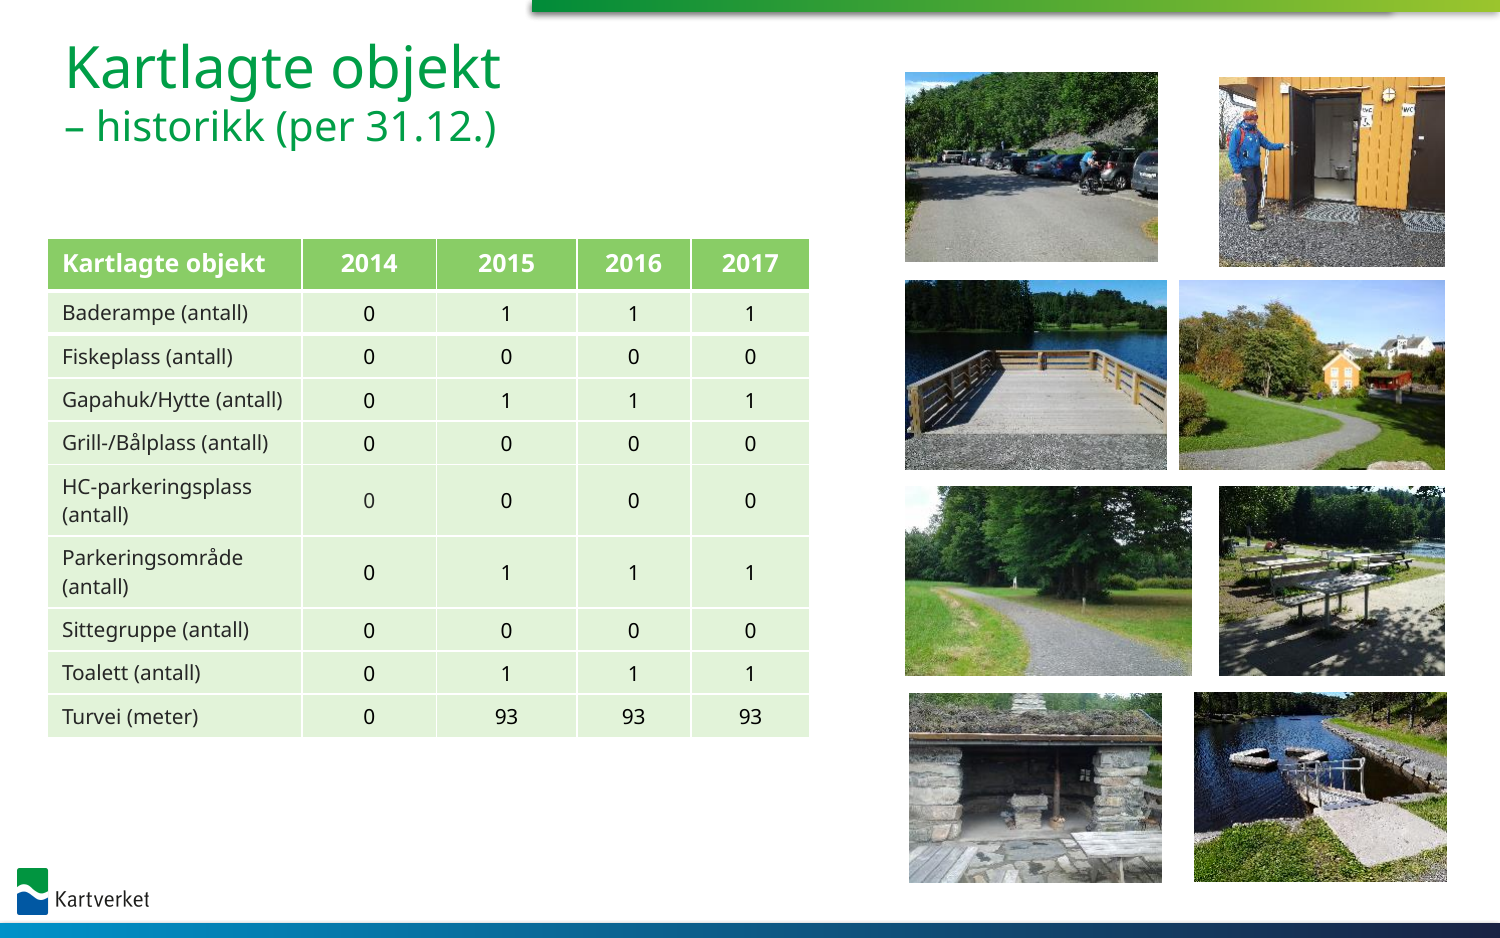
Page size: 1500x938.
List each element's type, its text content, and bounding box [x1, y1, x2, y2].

table_cell Gapahuk/Hytte (antall) [48, 379, 301, 420]
table_cell 0 [303, 465, 436, 535]
table_cell 0 [303, 422, 436, 464]
table_cell 0 [303, 695, 436, 737]
table_cell 0 [578, 465, 690, 535]
table_cell Grill-/Bålplass (antall) [48, 422, 301, 464]
table_cell 0 [437, 422, 576, 464]
table_cell 1 [437, 537, 576, 607]
table_cell 1 [437, 652, 576, 693]
table_cell 0 [692, 336, 809, 377]
table_header Kartlagte objekt [48, 239, 301, 289]
text_box Kartlagte objekt – historikk (per 31.12.) [49, 14, 1431, 158]
table_cell 0 [692, 422, 809, 464]
table_cell 0 [437, 465, 576, 535]
table_cell 93 [437, 695, 576, 737]
table_cell HC-parkeringsplass (antall) [48, 465, 301, 535]
table_cell 0 [303, 609, 436, 650]
table_cell 1 [578, 537, 690, 607]
table_cell 0 [437, 336, 576, 377]
table_cell 1 [578, 379, 690, 420]
picture [1219, 486, 1445, 676]
table_cell 0 [303, 293, 436, 332]
table_cell Parkeringsområde (antall) [48, 537, 301, 607]
table_cell 0 [437, 609, 576, 650]
table_cell 1 [437, 293, 576, 332]
table_cell Toalett (antall) [48, 652, 301, 693]
picture [1179, 280, 1445, 470]
table_cell 93 [692, 695, 809, 737]
picture [1194, 692, 1448, 882]
table_cell 93 [578, 695, 690, 737]
table_cell 0 [578, 422, 690, 464]
table_header 2017 [692, 239, 809, 289]
table_cell 0 [578, 336, 690, 377]
table_cell 0 [692, 465, 809, 535]
picture [909, 693, 1163, 884]
table_cell 1 [578, 293, 690, 332]
table_cell 0 [303, 537, 436, 607]
table_cell 0 [303, 336, 436, 377]
table_cell 1 [692, 293, 809, 332]
picture [1219, 77, 1445, 267]
table_cell 1 [692, 537, 809, 607]
table_cell Baderampe (antall) [48, 293, 301, 332]
table_cell 0 [692, 609, 809, 650]
table_cell 0 [303, 379, 436, 420]
table_cell 1 [437, 379, 576, 420]
table_cell Turvei (meter) [48, 695, 301, 737]
table_header 2016 [578, 239, 690, 289]
table_cell 0 [578, 609, 690, 650]
table_cell 1 [692, 652, 809, 693]
table_header 2015 [437, 239, 576, 289]
table_cell Sittegruppe (antall) [48, 609, 301, 650]
table_cell 1 [692, 379, 809, 420]
table_cell 0 [303, 652, 436, 693]
table_cell Fiskeplass (antall) [48, 336, 301, 377]
table_cell 1 [578, 652, 690, 693]
picture [905, 280, 1167, 470]
picture [905, 72, 1158, 262]
table_header 2014 [303, 239, 436, 289]
picture [905, 486, 1193, 676]
